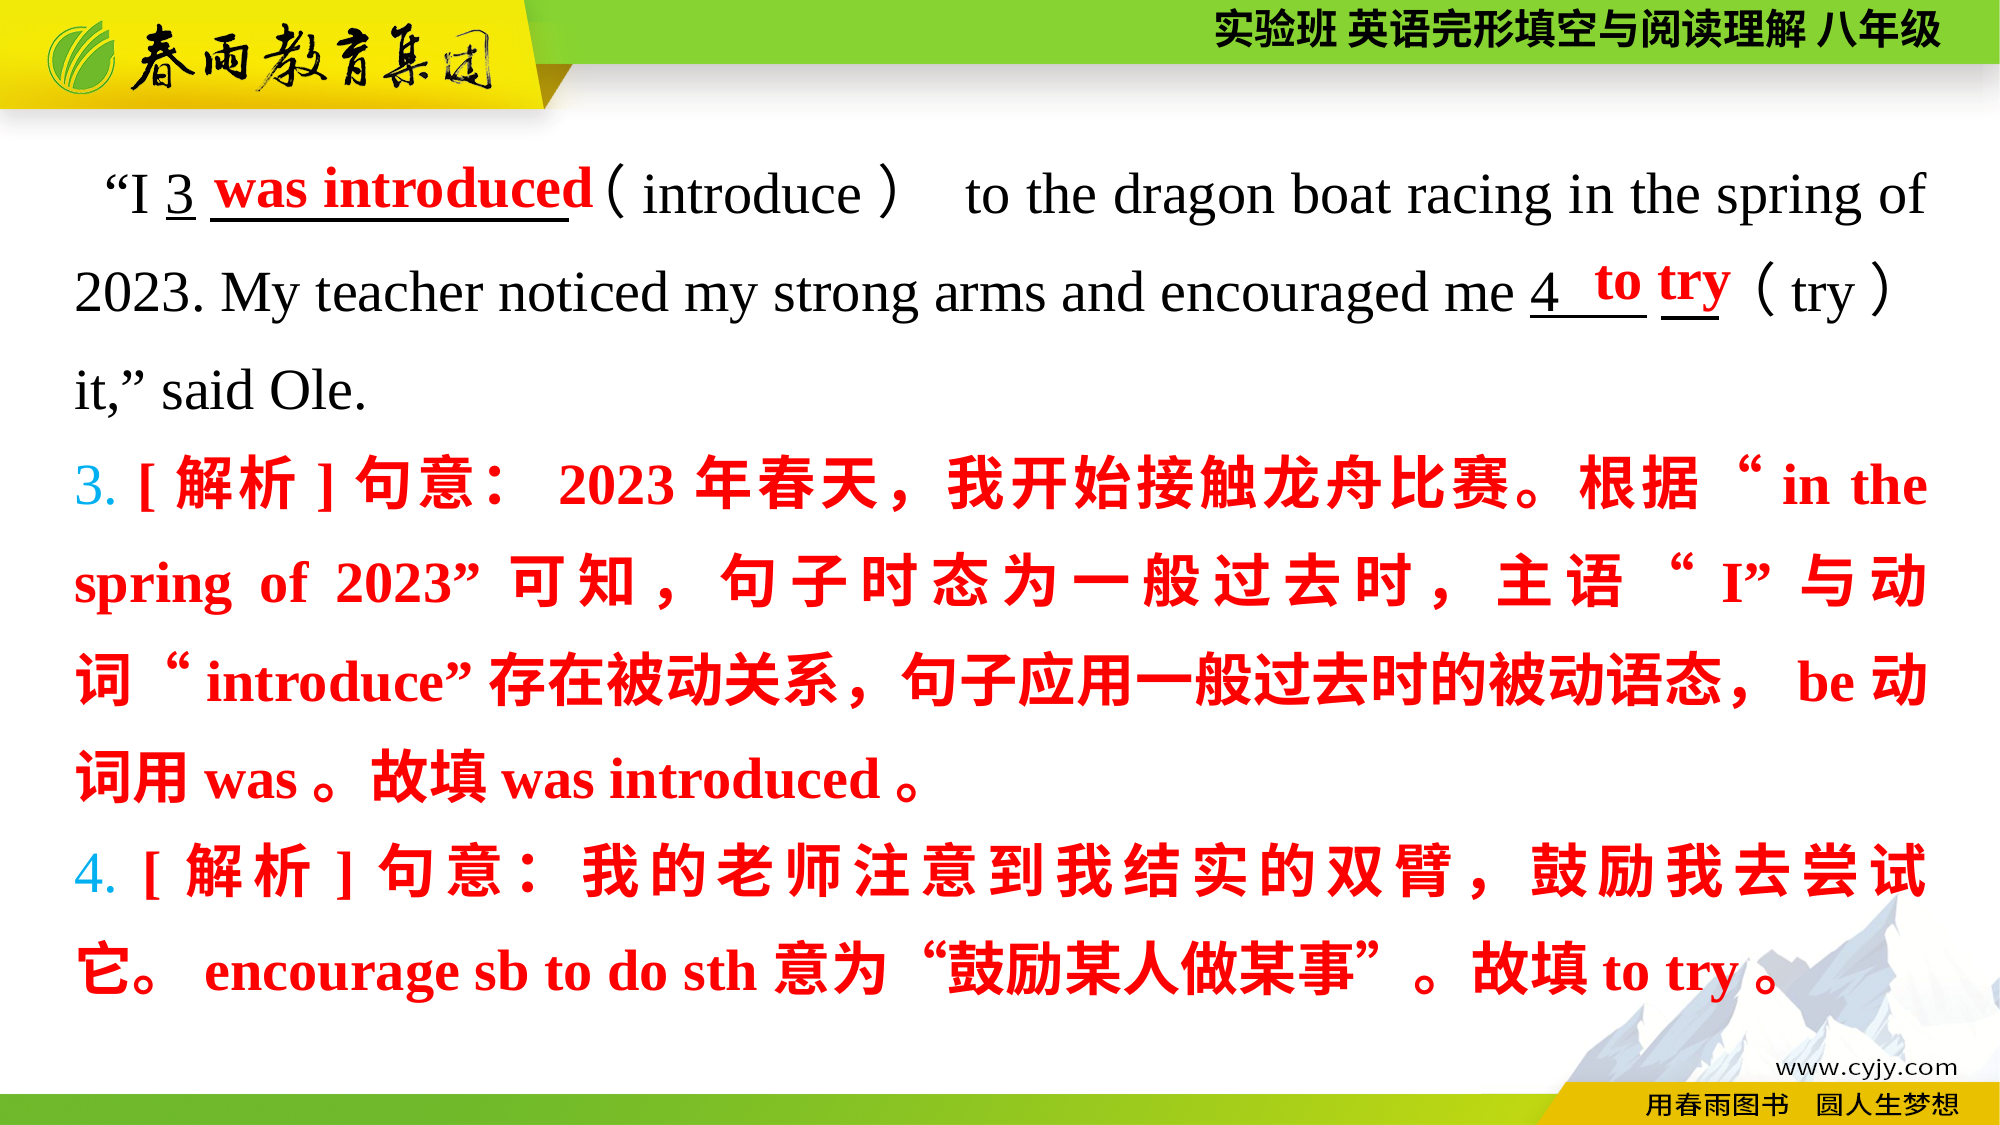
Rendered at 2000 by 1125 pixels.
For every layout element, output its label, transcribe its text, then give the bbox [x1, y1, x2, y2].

text_box to try [1579, 205, 1748, 319]
text_box 4. [解析]句意：我的老师注意到我结实的双臂，鼓励我去尝试它。encourage sb to do sth意为“鼓励某人做某事”。故填to try。 [59, 798, 1944, 1010]
text_box was introduced [199, 114, 610, 227]
picture [0, 0, 2000, 1125]
list “I 3 （introduce） to the dragon boat racing in the spring of 2023. My teacher noticed my strong arms and encouraged me 4 （try） it,” said Ole. [59, 119, 1944, 411]
text_box 3. [解析]句意：2023年春天，我开始接触龙舟比赛。根据“in the spring of 2023”可知，句子时态为一般过去时，主语“I”与动词“introduce”存在被动关系，句子应用一般过去时的被动语态，be动词用was。故填was introduced。 [59, 411, 1944, 798]
